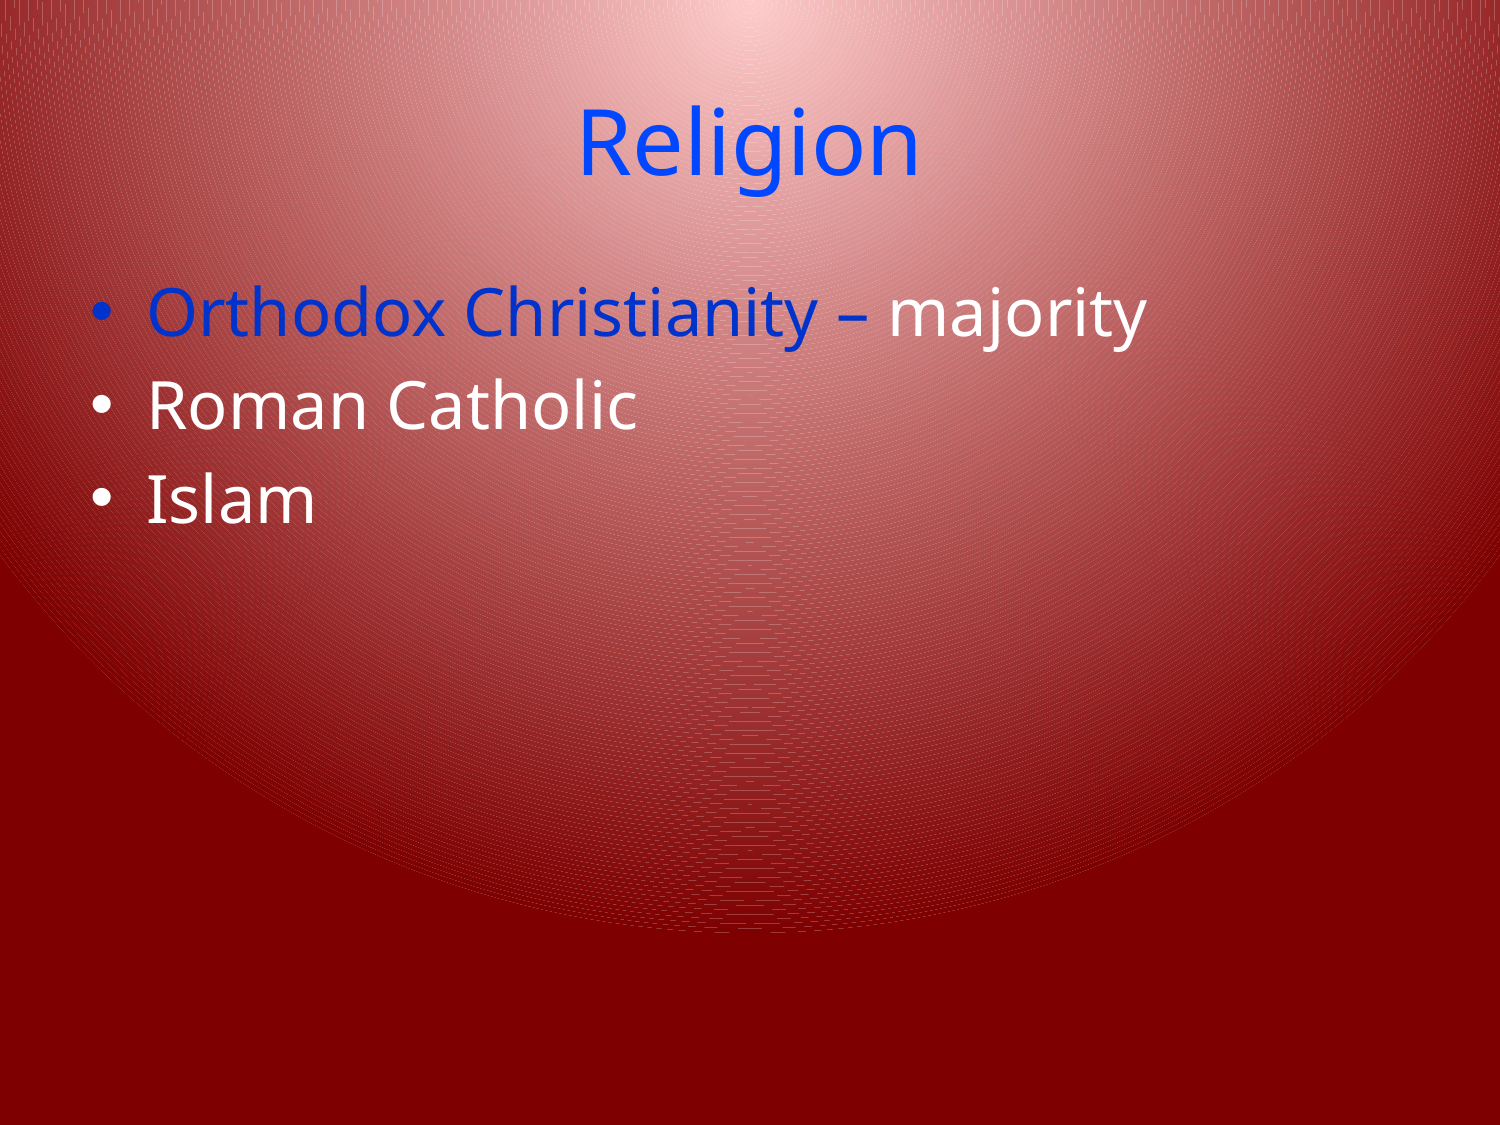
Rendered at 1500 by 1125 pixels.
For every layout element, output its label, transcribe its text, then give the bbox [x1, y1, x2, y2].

title Religion [75, 45, 1425, 233]
list Orthodox Christianity – majority Roman Catholic Islam [75, 262, 1425, 1005]
